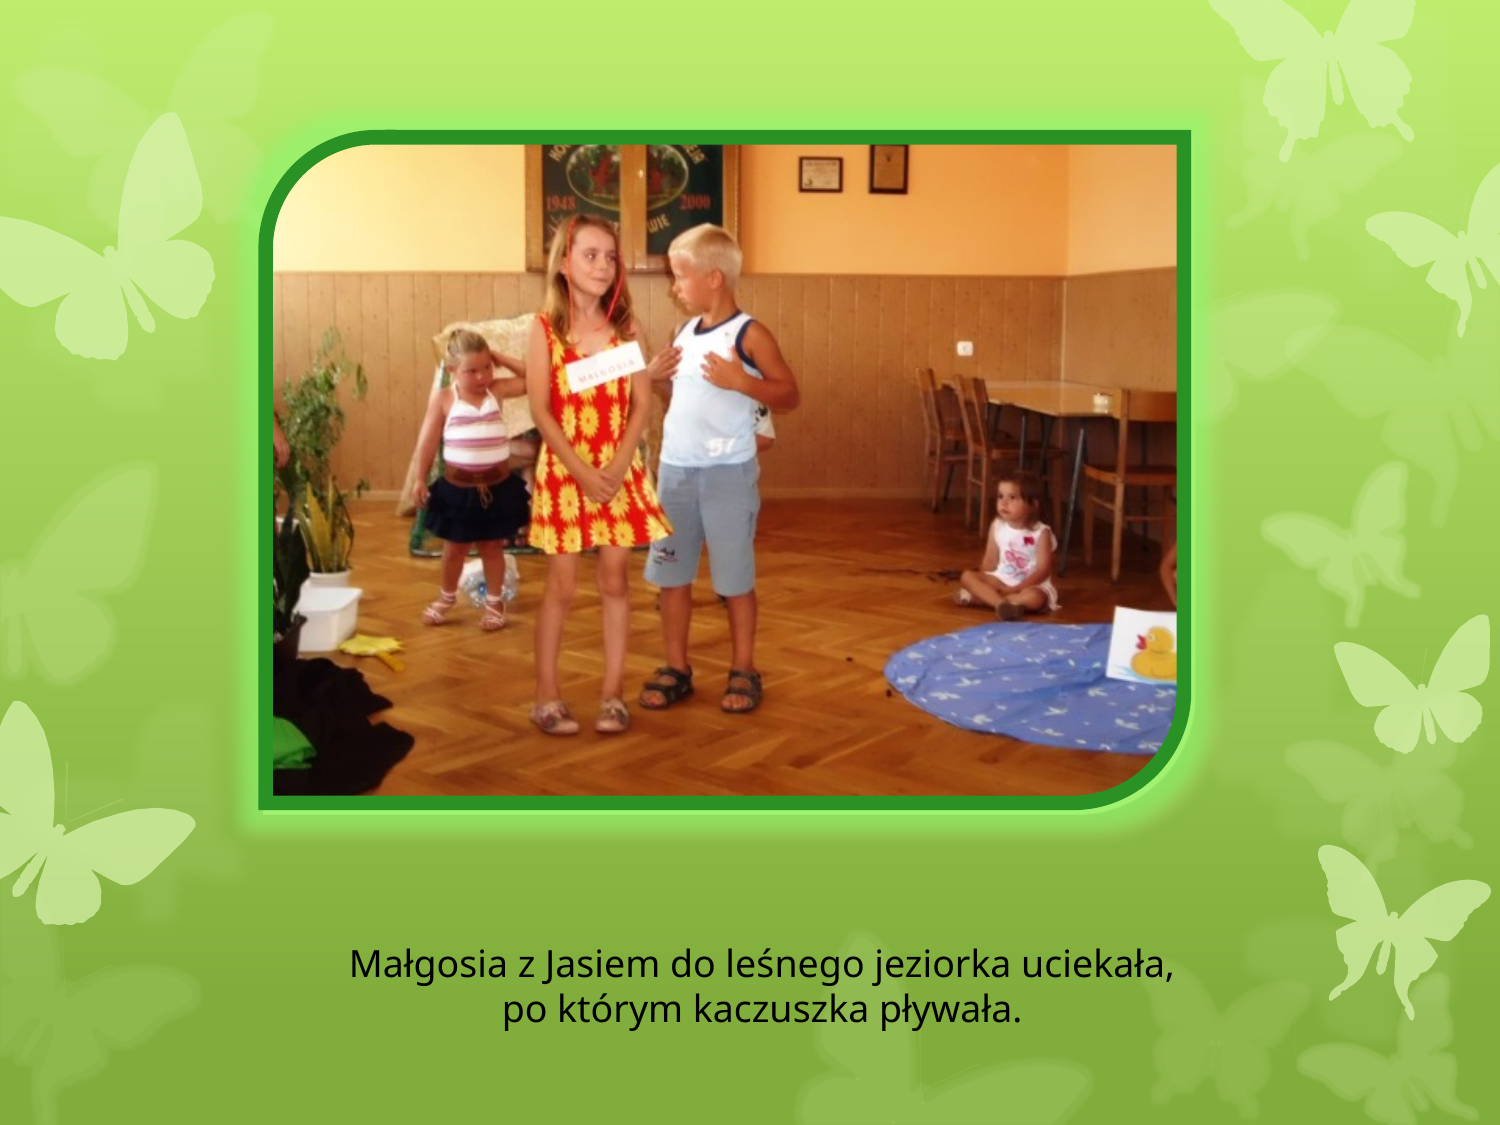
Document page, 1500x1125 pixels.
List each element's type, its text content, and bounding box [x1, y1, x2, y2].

picture [265, 136, 1185, 804]
text_box Małgosia z Jasiem do leśnego jeziorka uciekała, po którym kaczuszka pływała. [123, 933, 1401, 1038]
